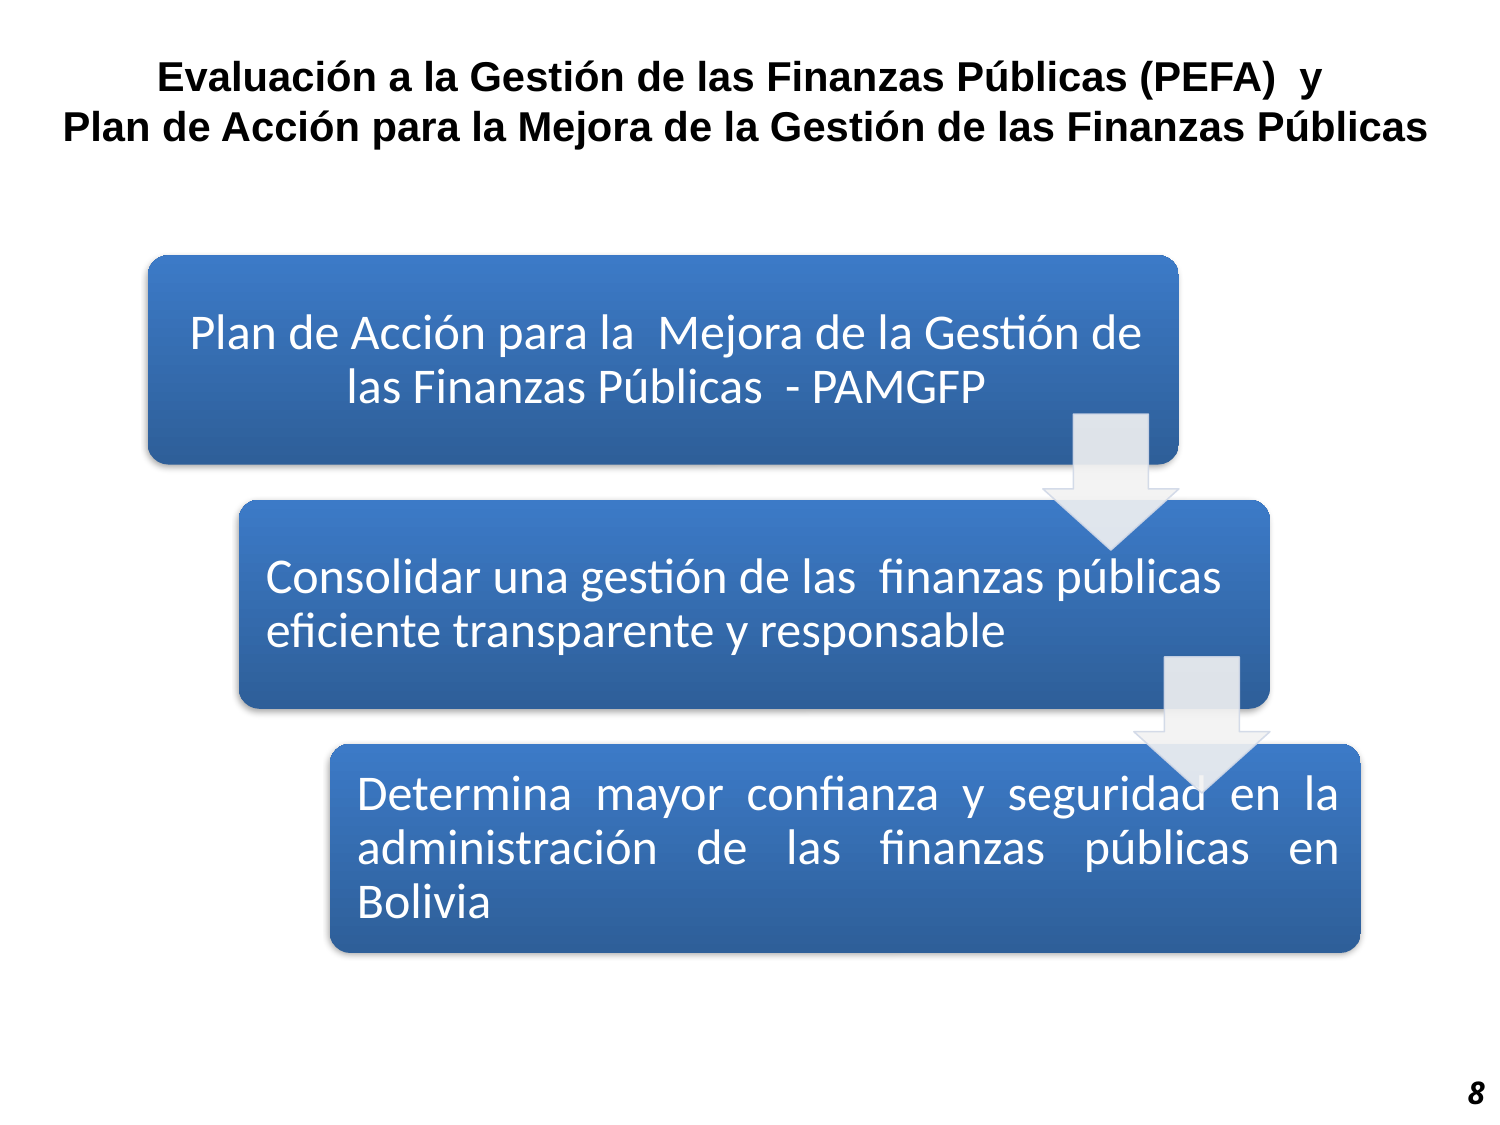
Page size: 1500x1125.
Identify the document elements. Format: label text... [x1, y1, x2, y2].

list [147, 255, 1362, 954]
slide_number 8 [1149, 1065, 1500, 1125]
title Evaluación a la Gestión de las Finanzas Públicas (PEFA) y Plan de Acción para la Mejora de la Gestión de las Finanzas Públicas [41, 24, 1450, 175]
